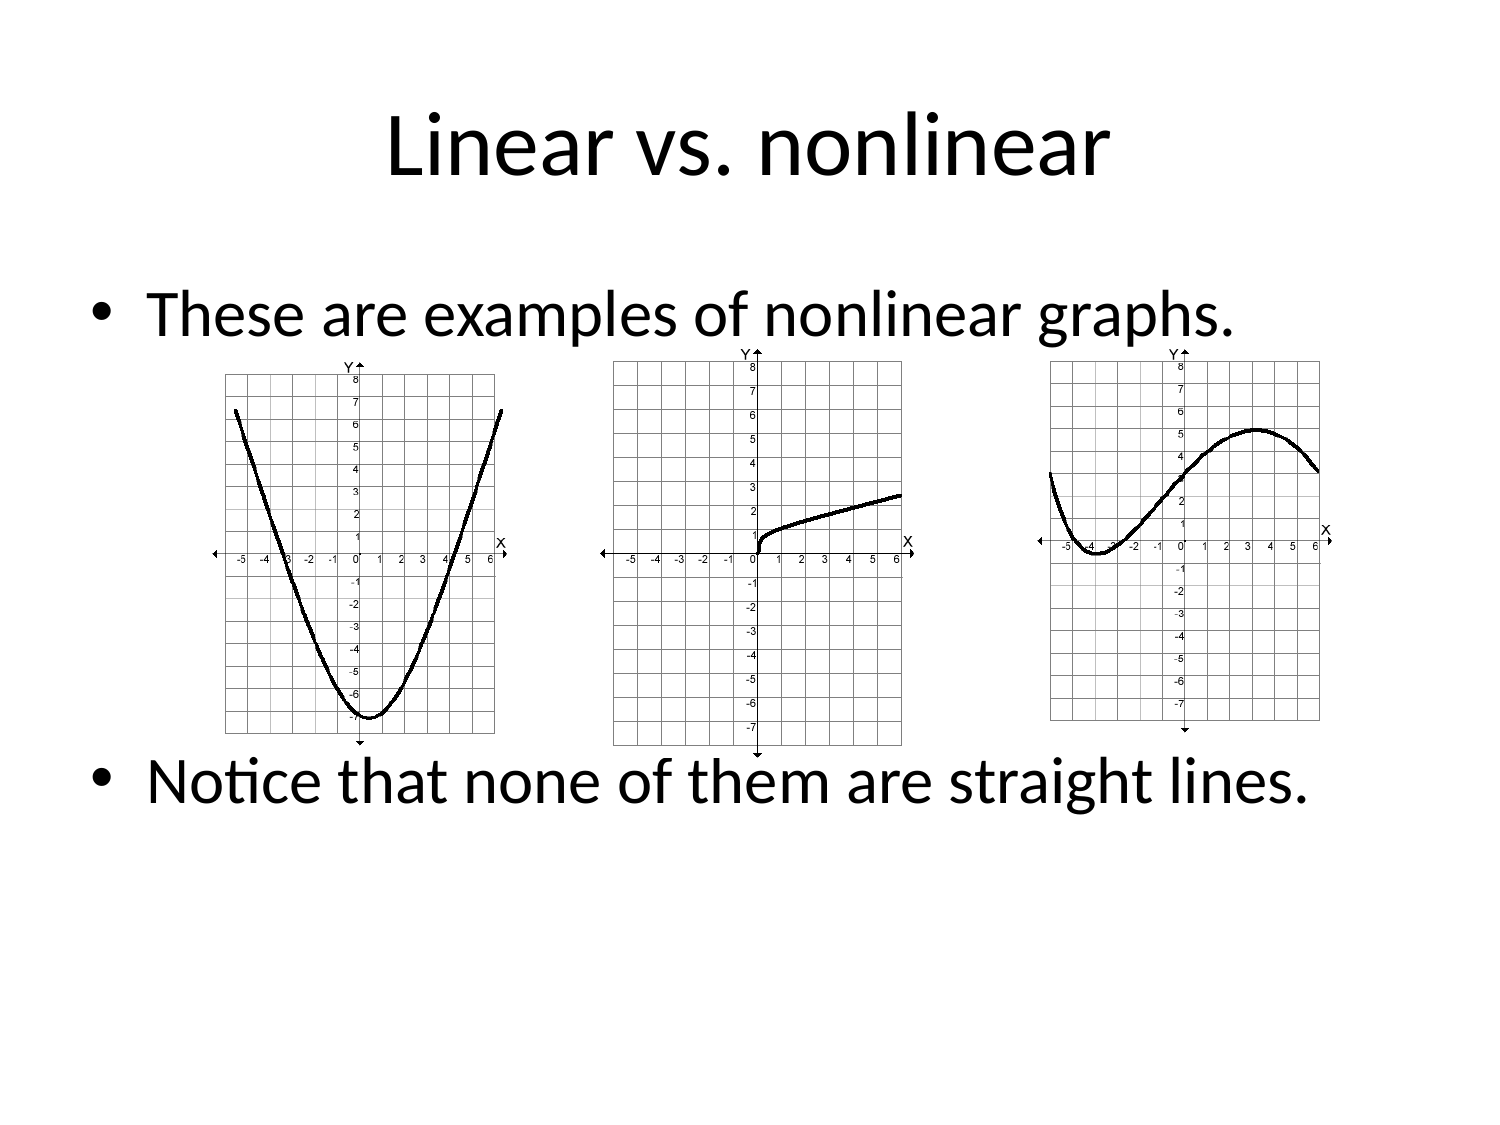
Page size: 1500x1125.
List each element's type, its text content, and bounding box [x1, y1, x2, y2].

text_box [212, 362, 507, 746]
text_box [1037, 349, 1332, 733]
list These are examples of nonlinear graphs. Notice that none of them are straight lines. [75, 262, 1425, 1005]
title Linear vs. nonlinear [75, 45, 1425, 233]
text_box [599, 349, 914, 759]
